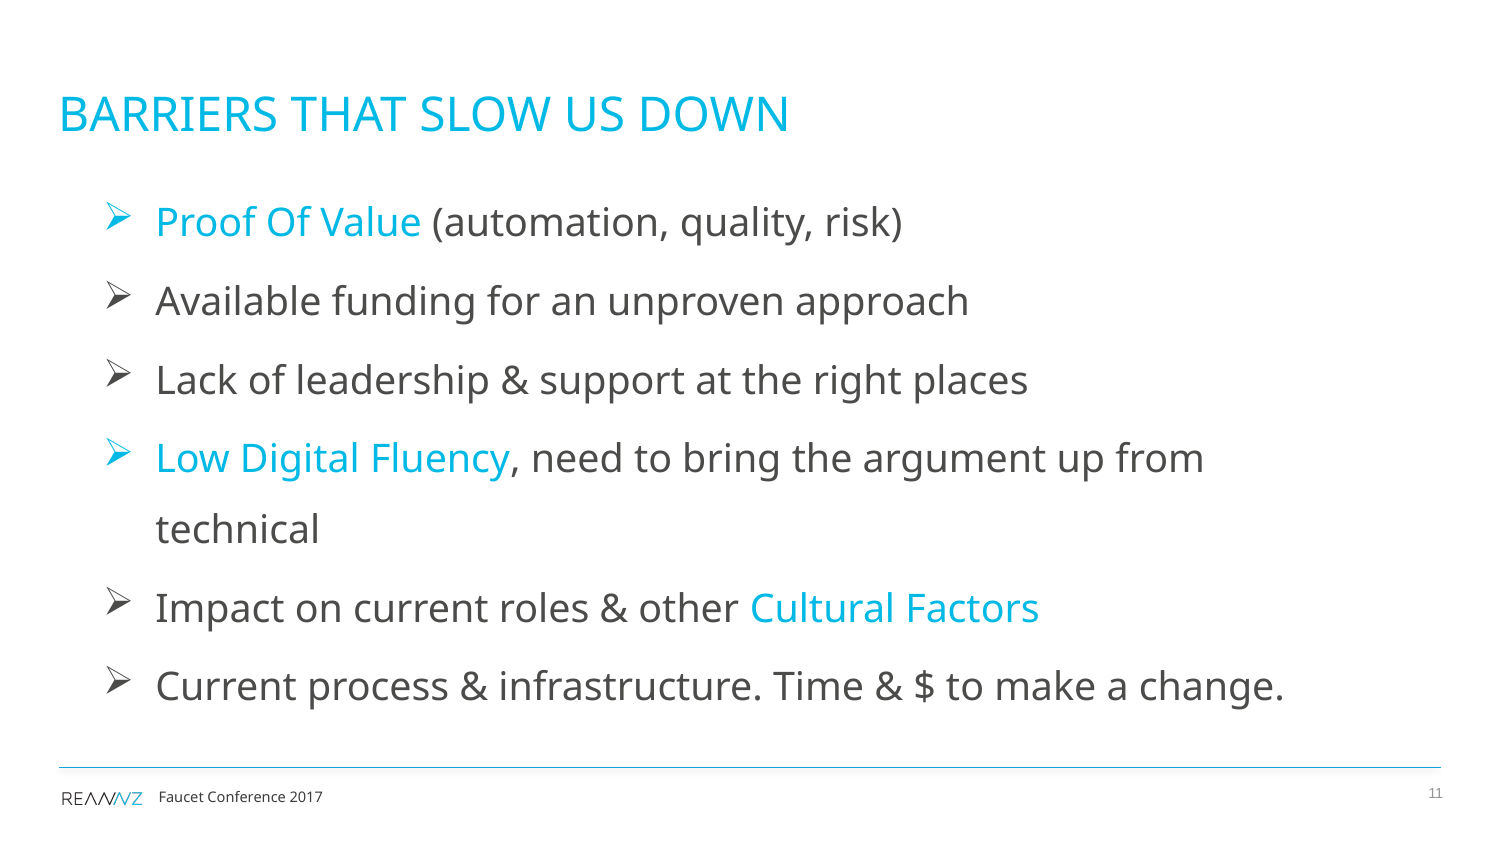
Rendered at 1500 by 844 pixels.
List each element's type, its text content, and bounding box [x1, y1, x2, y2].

list Proof Of Value (automation, quality, risk) Available funding for an unproven approach Lack of leadership & support at the right places Low Digital Fluency, need to bring the argument up from technical Impact on current roles & other Cultural Factors Current process & infrastructure. Time & $ to make a change. [103, 166, 1325, 721]
list Barriers that slow us down [58, 76, 1436, 144]
